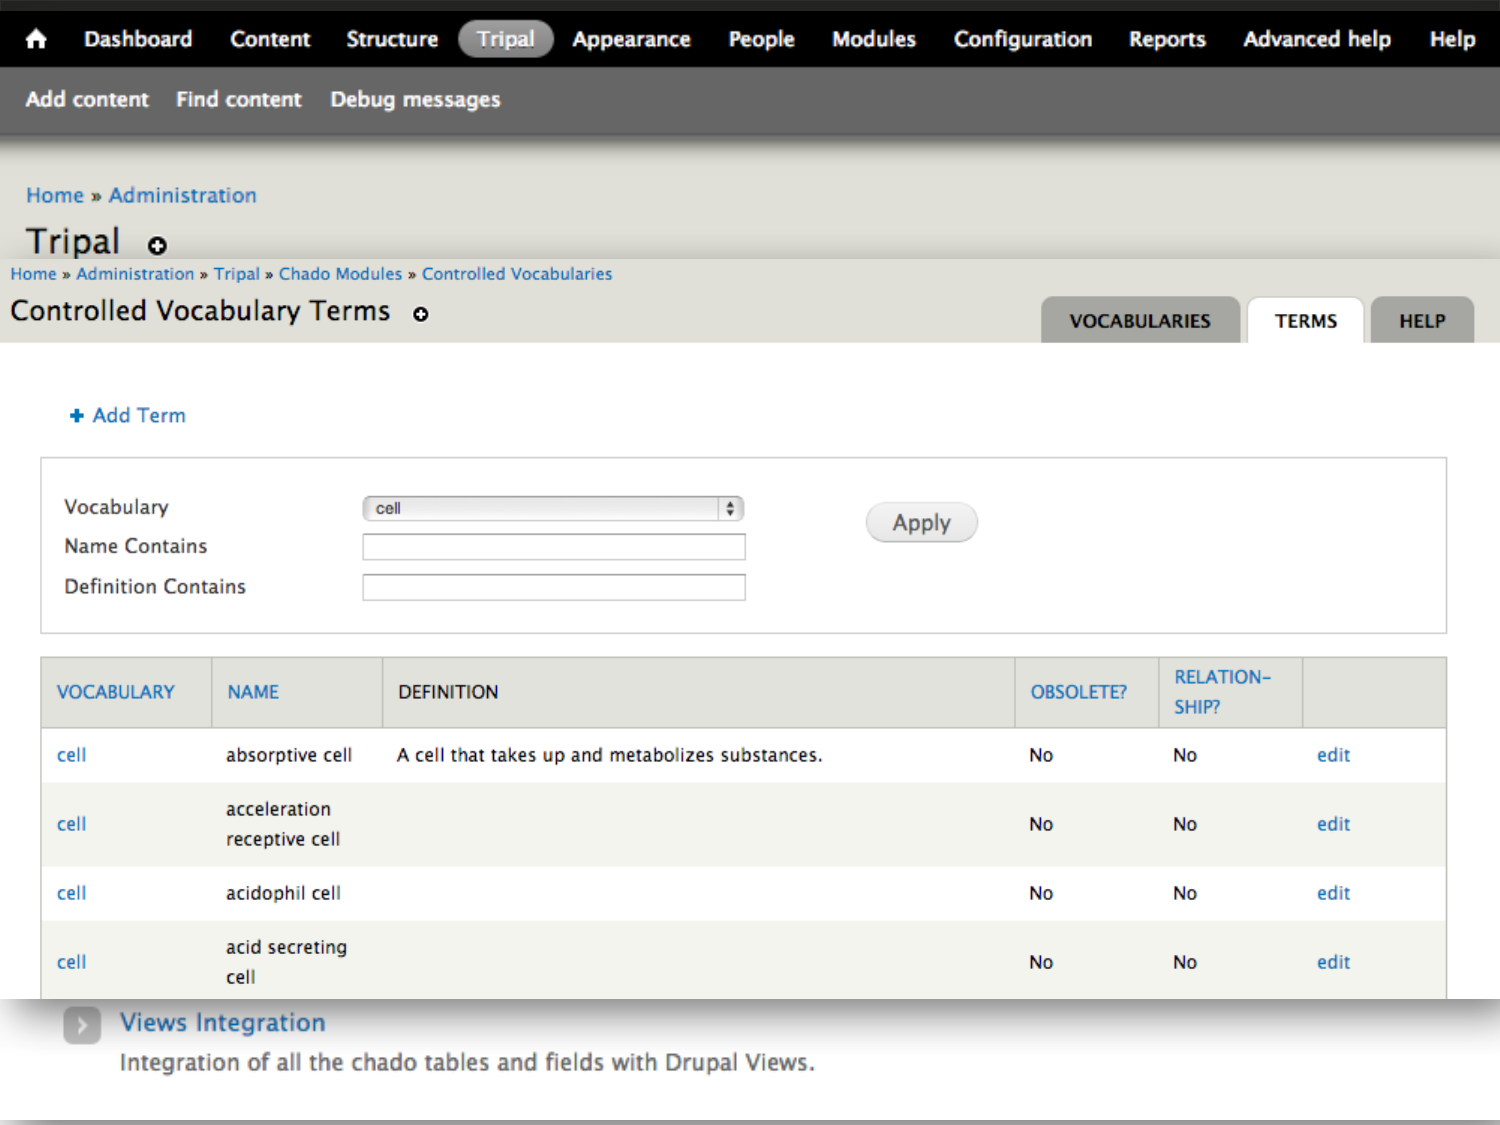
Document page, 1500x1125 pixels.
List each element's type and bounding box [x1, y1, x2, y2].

text_box [0, 0, 14, 9]
picture [0, 6, 1500, 1120]
